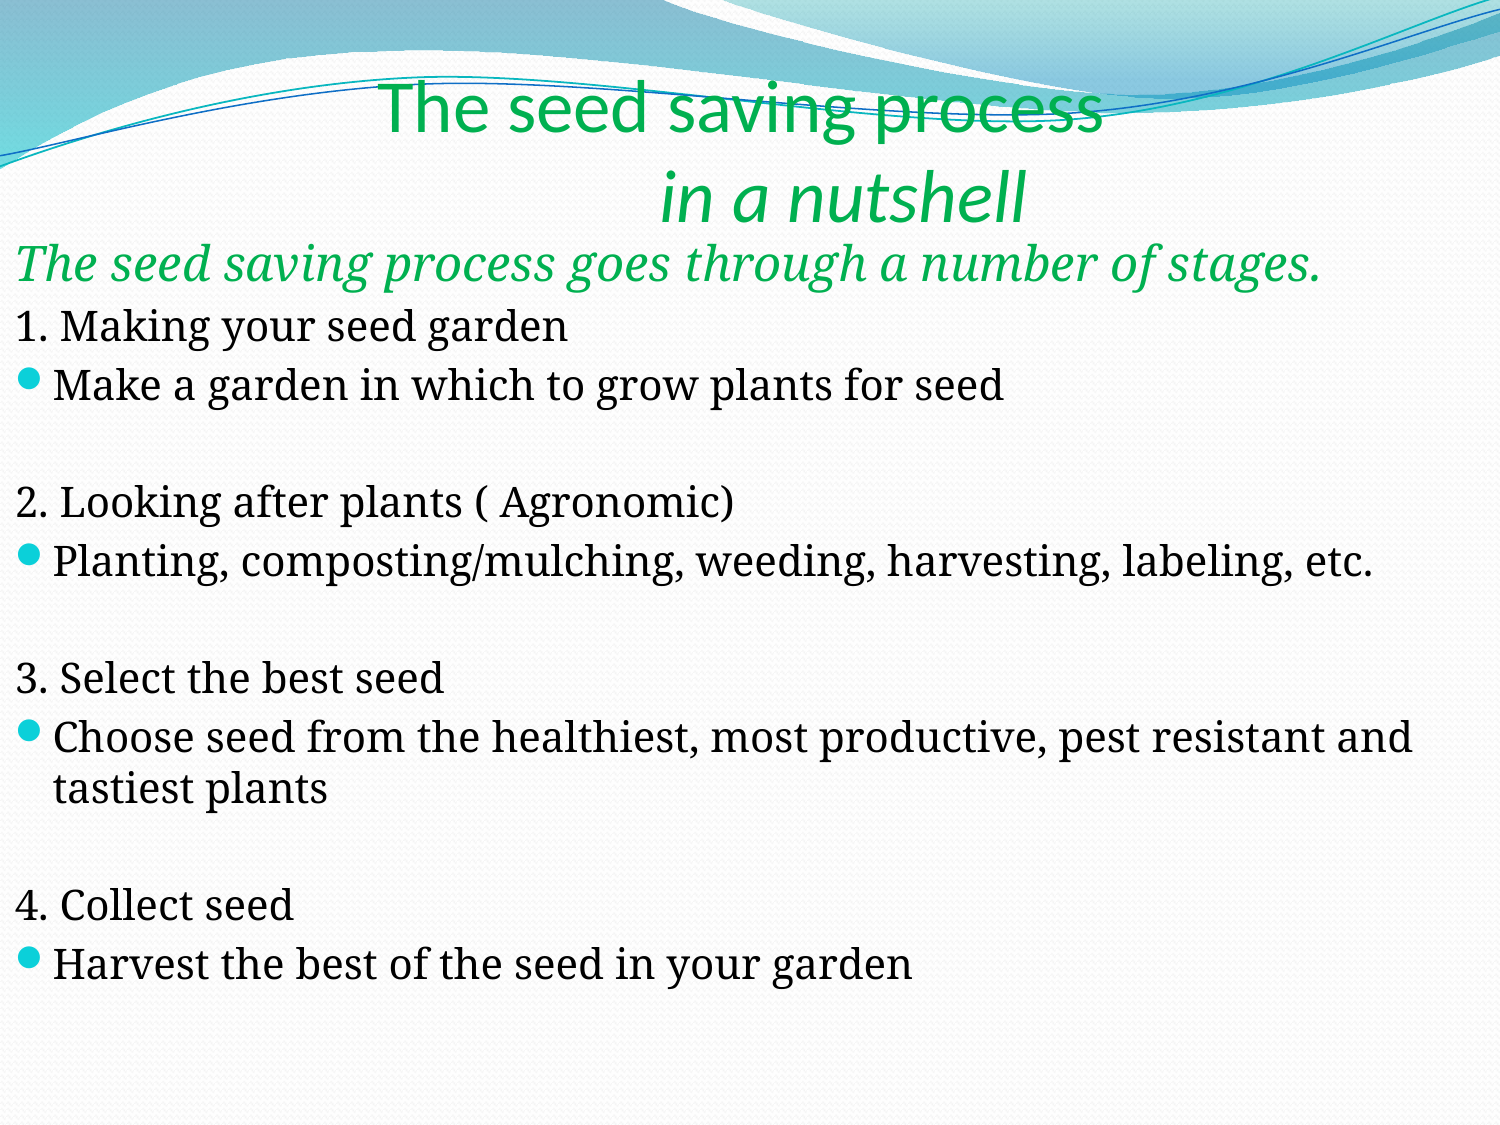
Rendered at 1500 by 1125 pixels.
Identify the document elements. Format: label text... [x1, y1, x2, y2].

title The seed saving process in a nutshell [75, 50, 1425, 224]
list The seed saving process goes through a number of stages. 1. Making your seed garden Make a garden in which to grow plants for seed 2. Looking after plants ( Agronomic) Planting, composting/mulching, weeding, harvesting, labeling, etc. 3. Select the best seed Choose seed from the healthiest, most productive, pest resistant and tastiest plants 4. Collect seed Harvest the best of the seed in your garden [0, 224, 1450, 1075]
